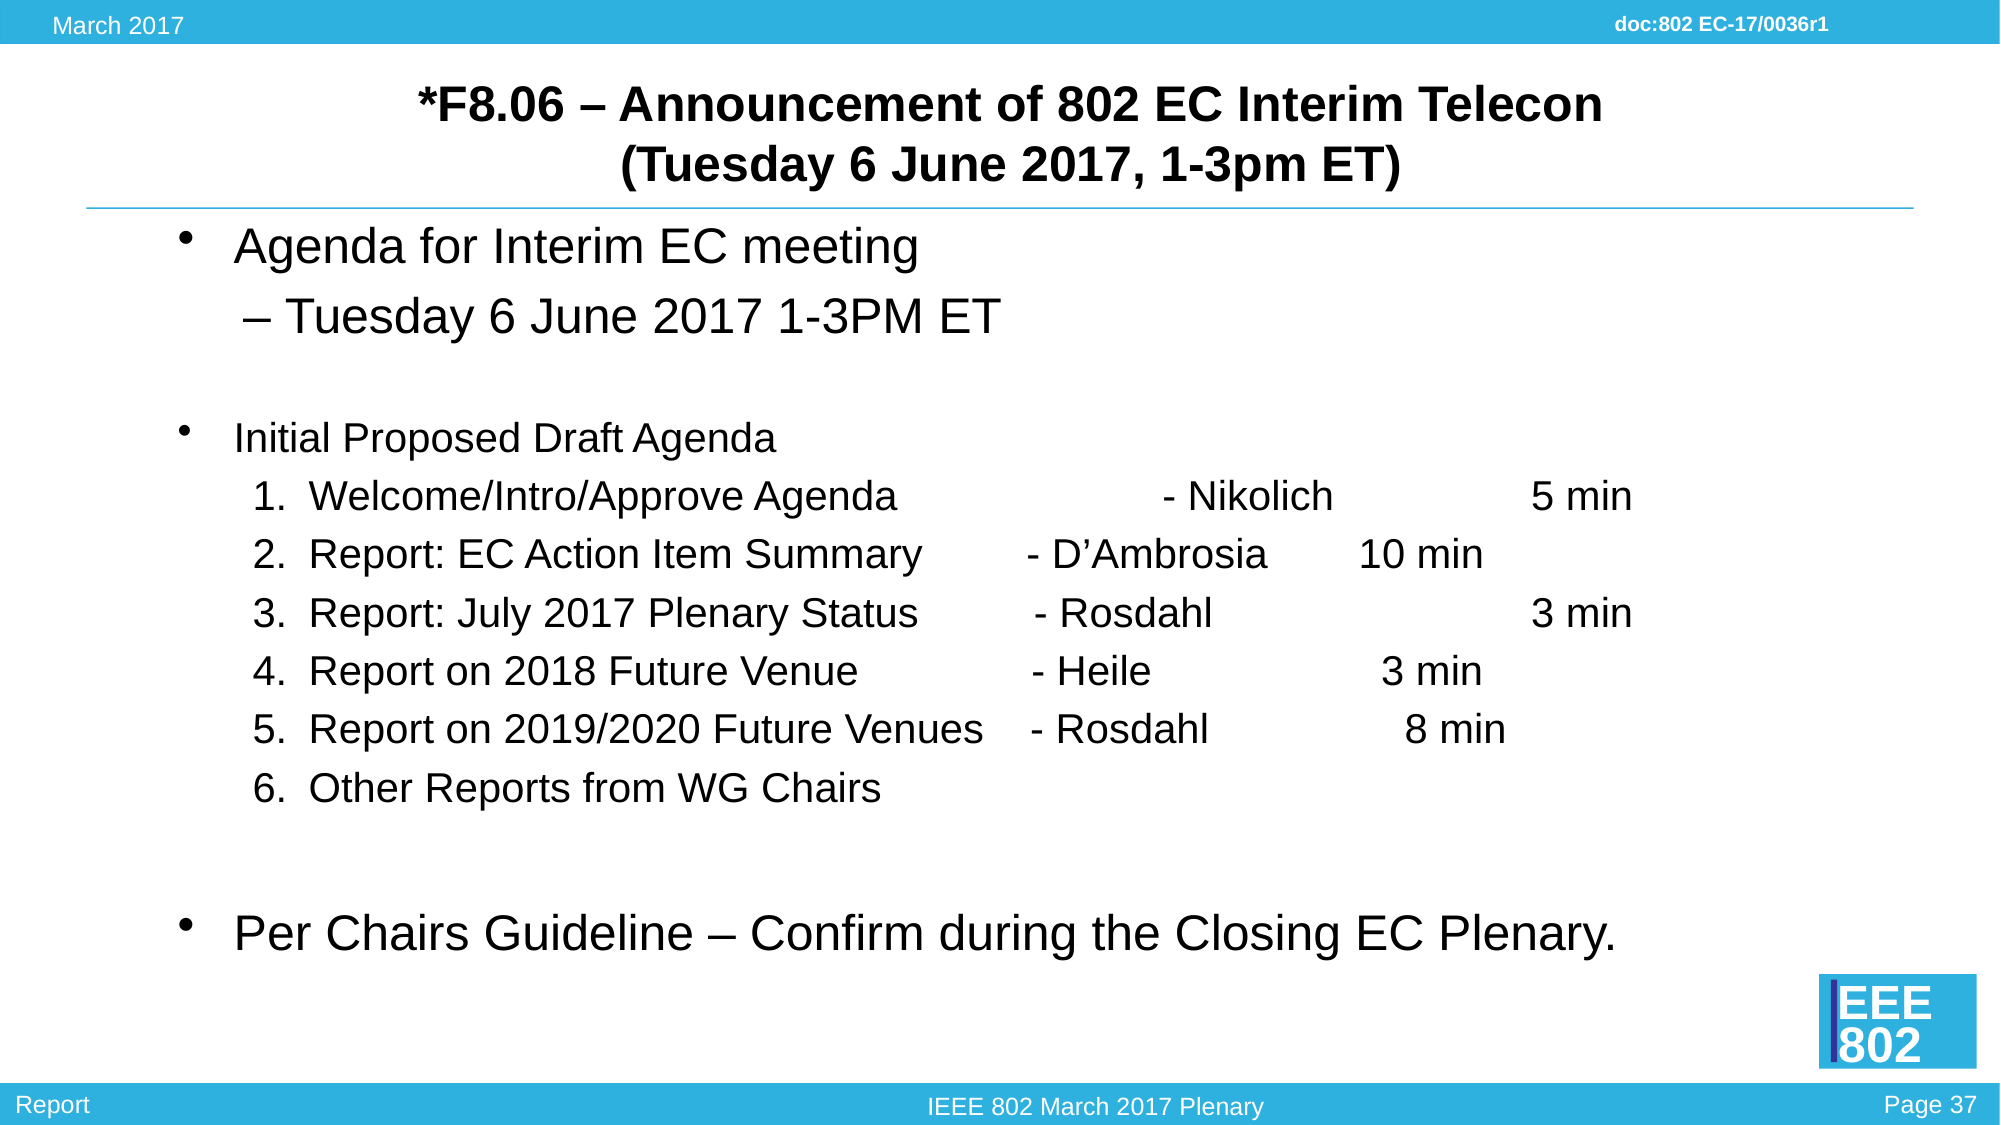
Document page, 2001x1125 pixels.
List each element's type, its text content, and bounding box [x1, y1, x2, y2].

list Agenda for Interim EC meeting – Tuesday 6 June 2017 1-3PM ET Initial Proposed Draft Agenda Welcome/Intro/Approve Agenda - Nikolich 5 min Report: EC Action Item Summary - D’Ambrosia 10 min Report: July 2017 Plenary Status - Rosdahl 3 min Report on 2018 Future Venue - Heile 3 min Report on 2019/2020 Future Venues - Rosdahl 8 min Other Reports from WG Chairs Per Chairs Guideline – Confirm during the Closing EC Plenary. [162, 206, 1800, 1075]
title *F8.06 – Announcement of 802 EC Interim Telecon (Tuesday 6 June 2017, 1-3pm ET) [373, 56, 1649, 206]
